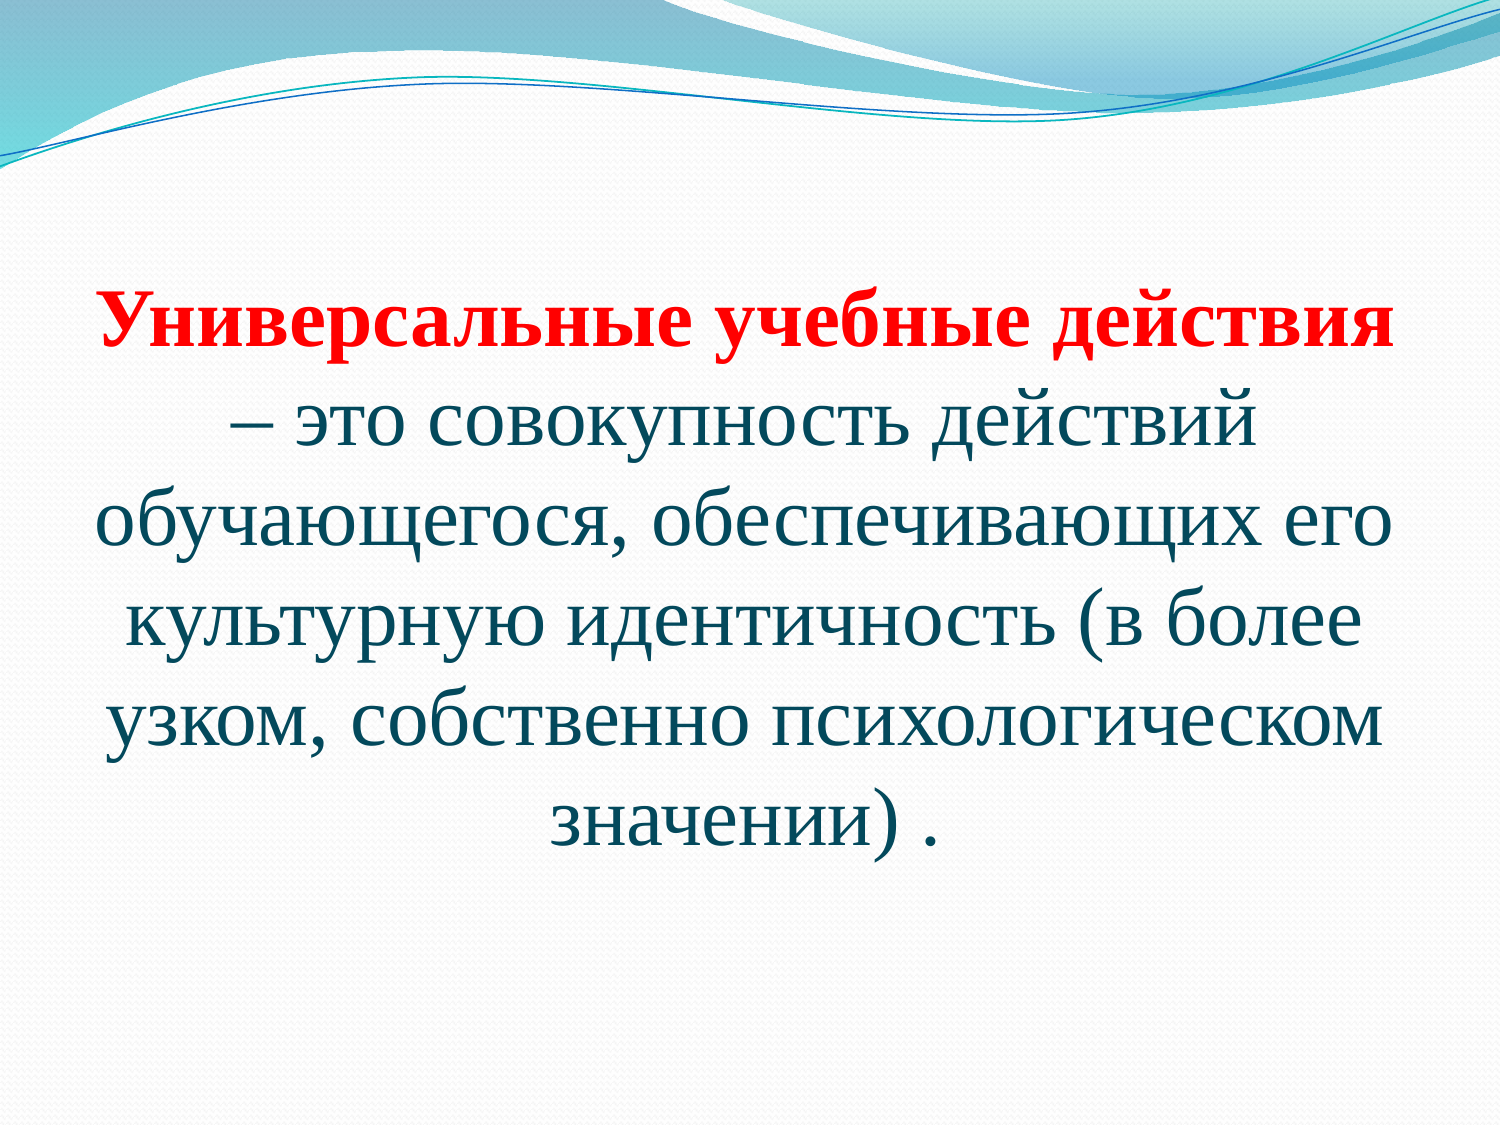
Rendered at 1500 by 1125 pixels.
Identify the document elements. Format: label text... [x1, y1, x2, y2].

title Универсальные учебные действия – это совокупность действий обучающегося, обеспечивающих его культурную идентичность (в более узком, собственно психологическом значении) . [70, 46, 1421, 953]
